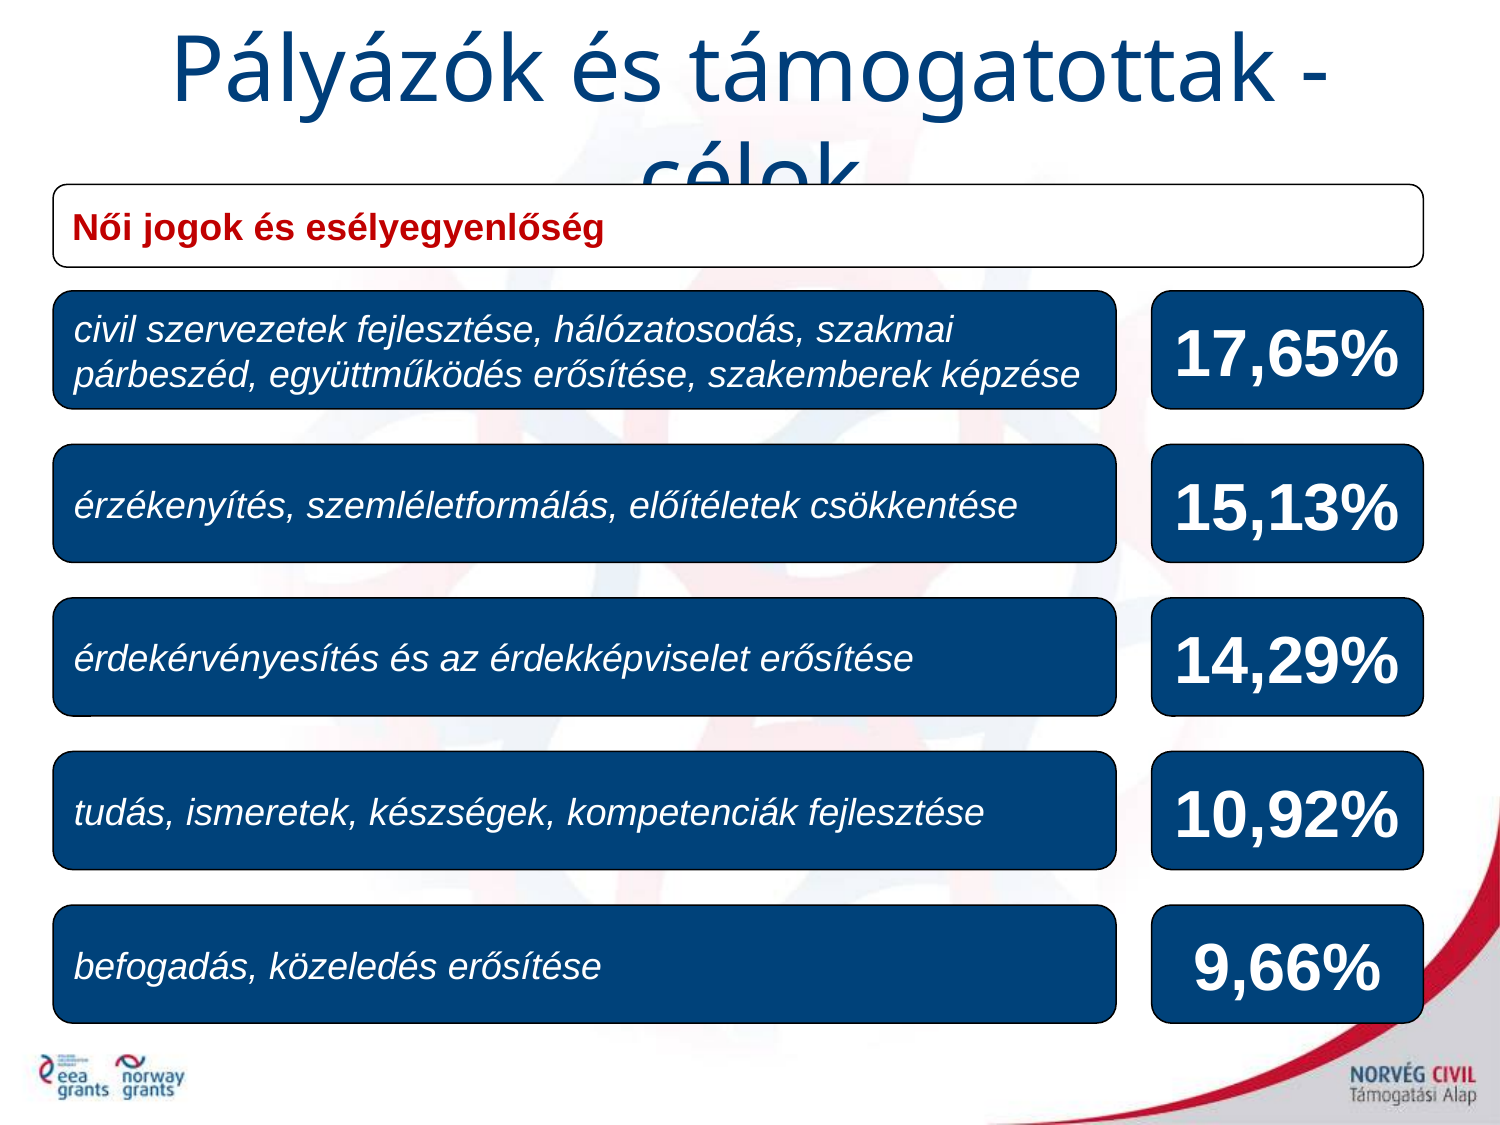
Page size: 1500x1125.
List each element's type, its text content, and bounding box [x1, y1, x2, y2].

text_box befogadás, közeledés erősítése [53, 905, 1117, 1024]
text_box civil szervezetek fejlesztése, hálózatosodás, szakmai párbeszéd, együttműködés erősítése, szakemberek képzése [53, 290, 1117, 409]
text_box 9,66% [1151, 905, 1424, 1024]
text_box 15,13% [1151, 444, 1424, 563]
text_box 17,65% [1151, 290, 1424, 409]
text_box tudás, ismeretek, készségek, kompetenciák fejlesztése [53, 751, 1117, 870]
text_box 14,29% [1151, 597, 1424, 716]
text_box Női jogok és esélyegyenlőség [53, 184, 1424, 268]
text_box Pályázók és támogatottak - célok [41, 31, 1459, 209]
text_box érzékenyítés, szemléletformálás, előítéletek csökkentése [53, 444, 1117, 563]
picture [0, 0, 1500, 1125]
text_box érdekérvényesítés és az érdekképviselet erősítése [53, 597, 1117, 716]
text_box 10,92% [1151, 751, 1424, 870]
